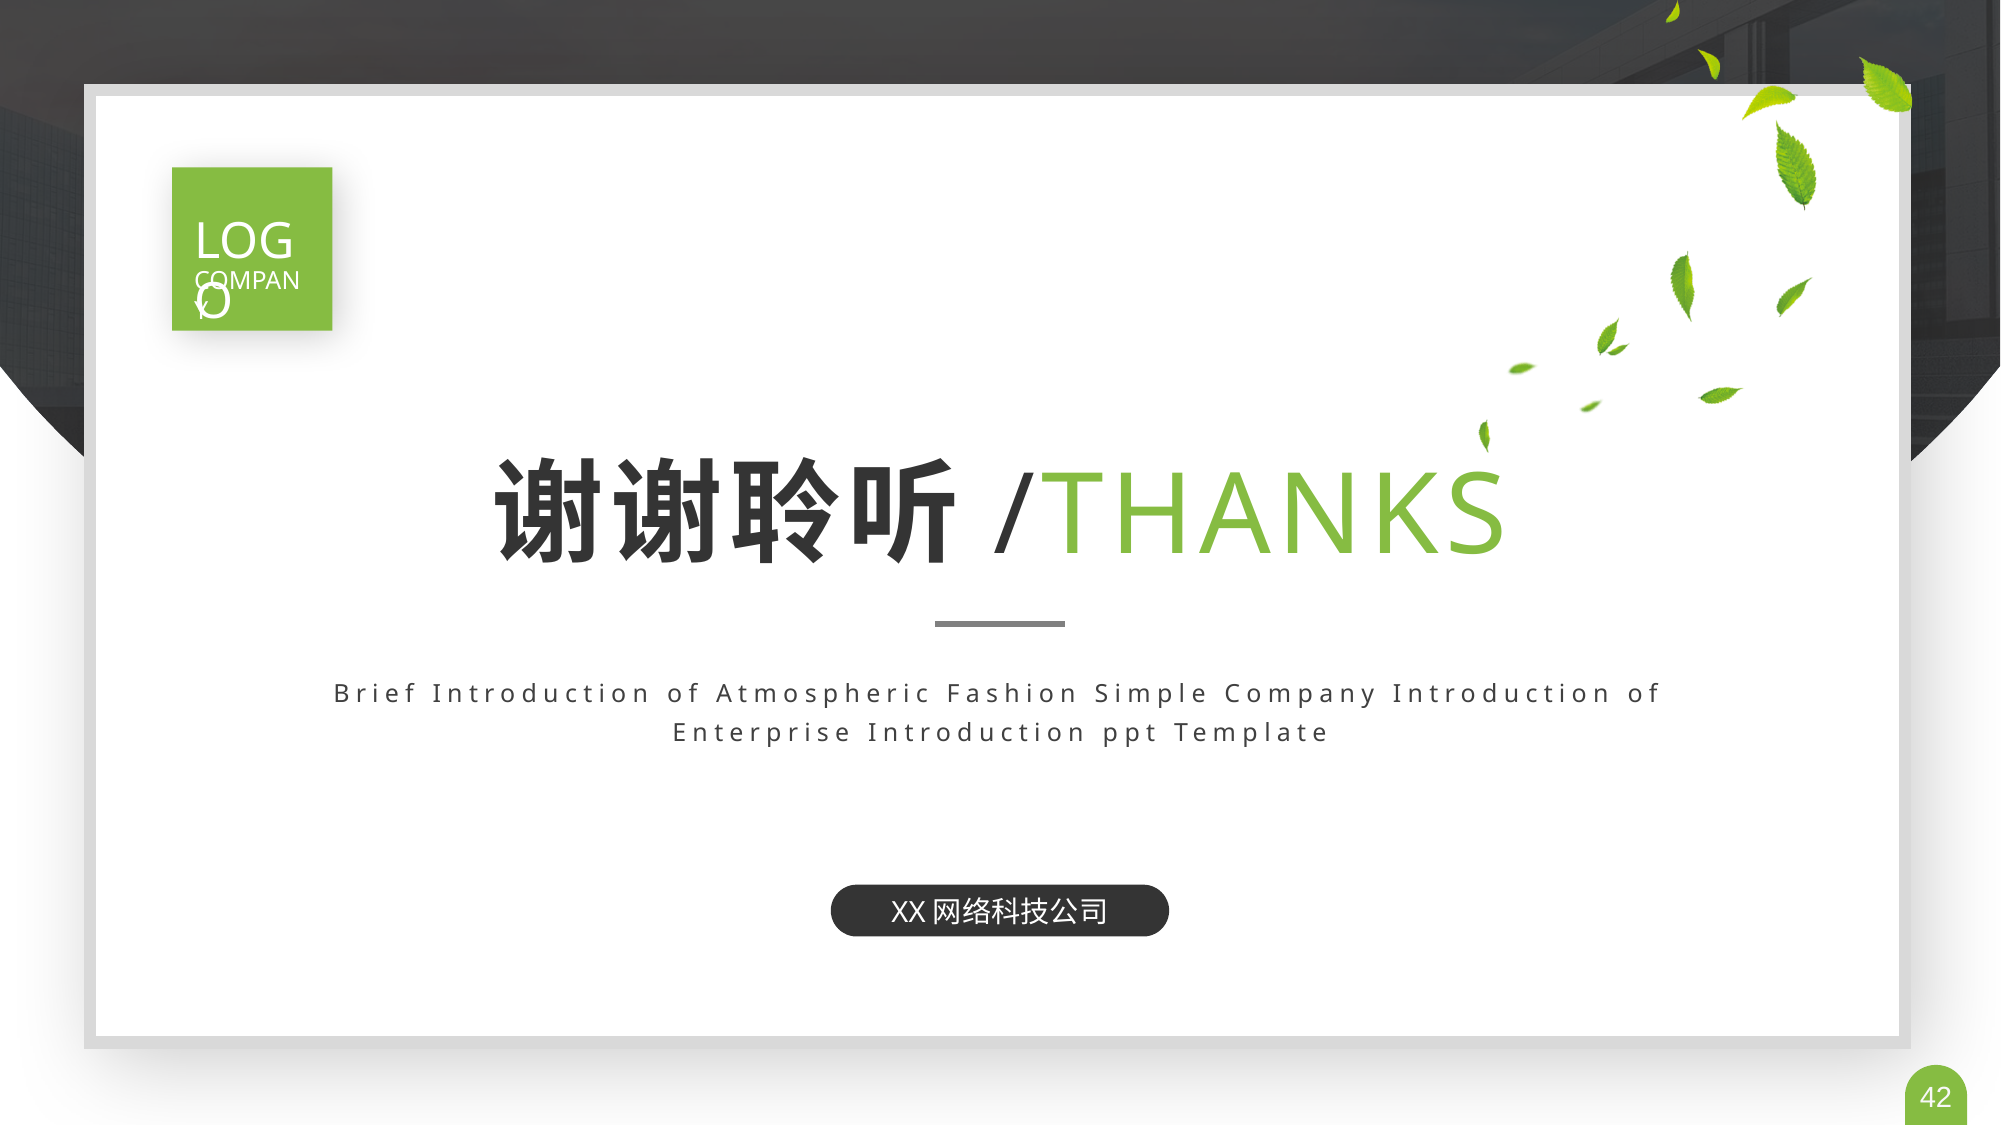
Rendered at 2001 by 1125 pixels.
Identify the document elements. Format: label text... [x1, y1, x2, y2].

text_box XX网络科技公司 [829, 883, 1171, 938]
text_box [172, 167, 333, 331]
text_box 谢谢聆听/THANKS [477, 433, 1523, 584]
text_box Brief Introduction of Atmospheric Fashion Simple Company Introduction of Enterprise Introduction ppt Template [276, 660, 1724, 754]
picture [1463, 0, 1913, 483]
